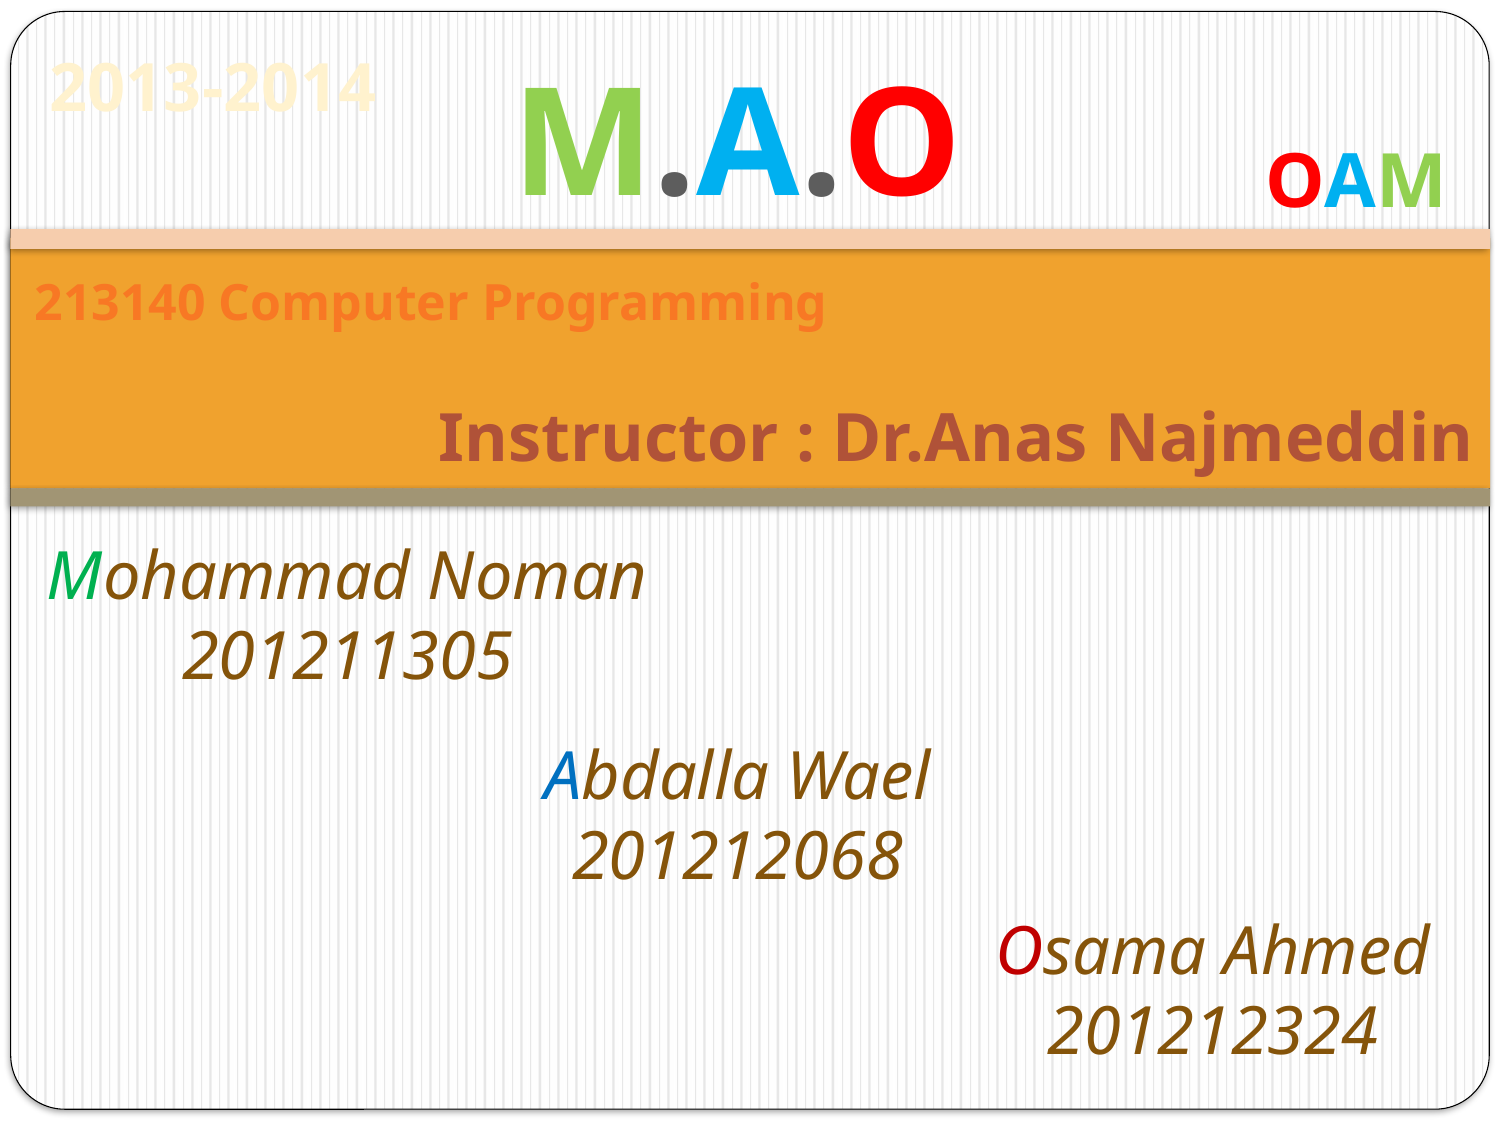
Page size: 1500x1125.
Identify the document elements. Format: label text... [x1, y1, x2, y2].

text_box Mohammad Noman 201211305 [31, 524, 664, 700]
text_box Osama Ahmed 201212324 [980, 899, 1446, 1075]
text_box Instructor : Dr.Anas Najmeddin [337, 387, 1500, 483]
text_box 2013-2014 [34, 37, 392, 133]
text_box 213140 Computer Programming [0, 262, 925, 338]
text_box M.A.O [485, 35, 990, 234]
text_box OAM [1210, 123, 1500, 232]
text_box Abdalla Wael 201212068 [529, 724, 947, 900]
